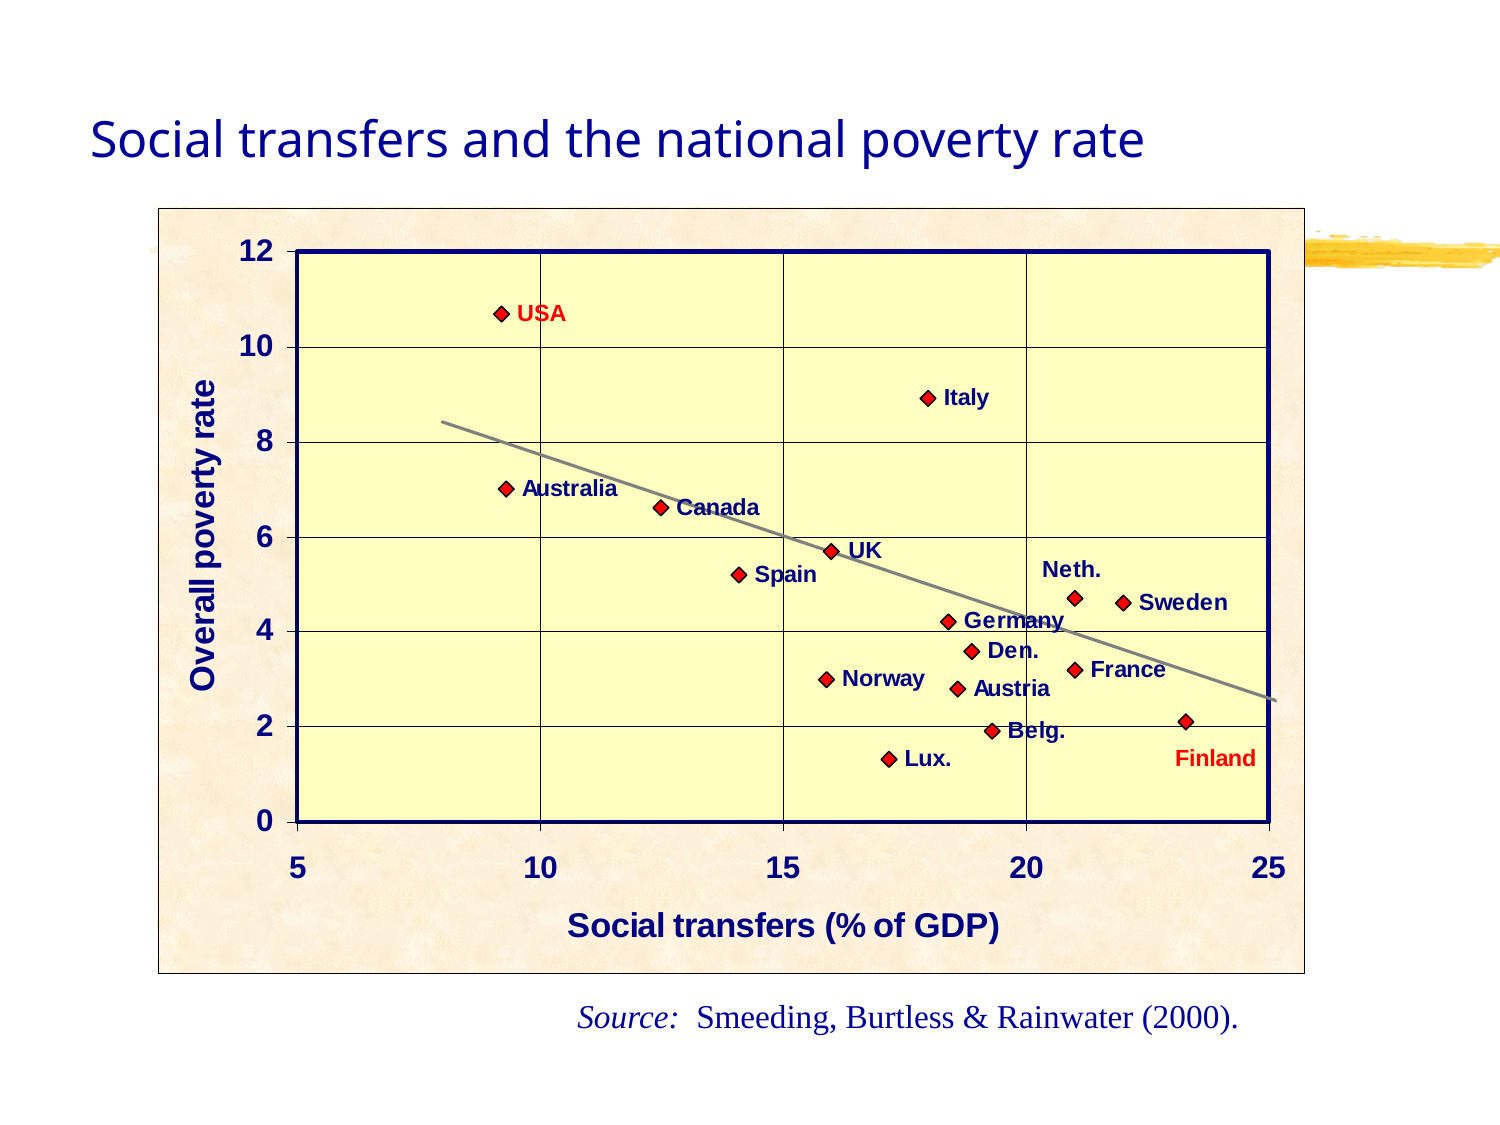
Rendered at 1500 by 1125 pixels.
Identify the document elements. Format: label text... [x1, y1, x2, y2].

picture [149, 199, 1500, 984]
title Social transfers and the national poverty rate [74, 74, 1351, 176]
text_box Source: Smeeding, Burtless & Rainwater (2000). [562, 987, 1475, 1043]
